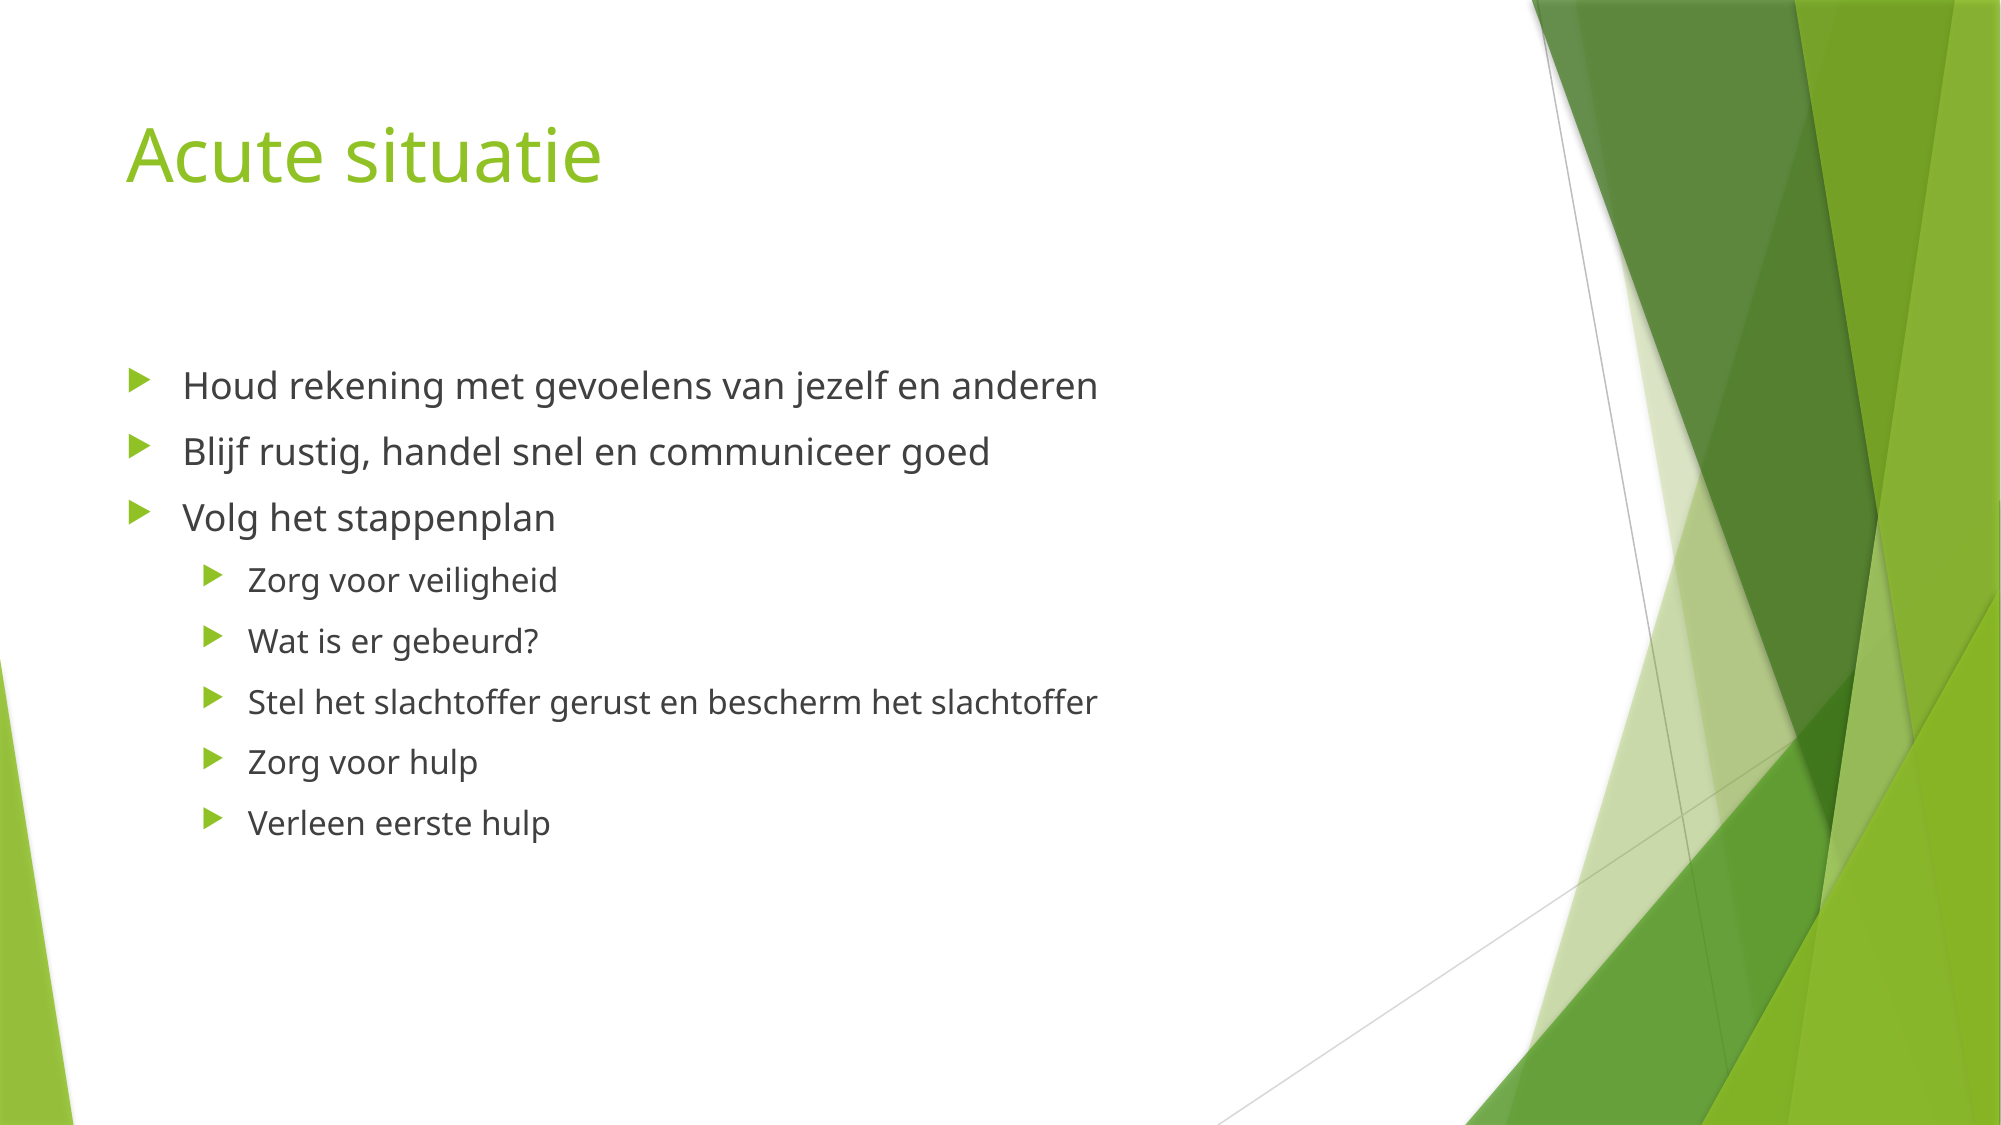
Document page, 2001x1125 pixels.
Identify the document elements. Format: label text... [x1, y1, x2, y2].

title Acute situatie [111, 99, 1522, 317]
list Houd rekening met gevoelens van jezelf en anderen Blijf rustig, handel snel en communiceer goed Volg het stappenplan Zorg voor veiligheid Wat is er gebeurd? Stel het slachtoffer gerust en bescherm het slachtoffer Zorg voor hulp Verleen eerste hulp [111, 354, 1522, 992]
